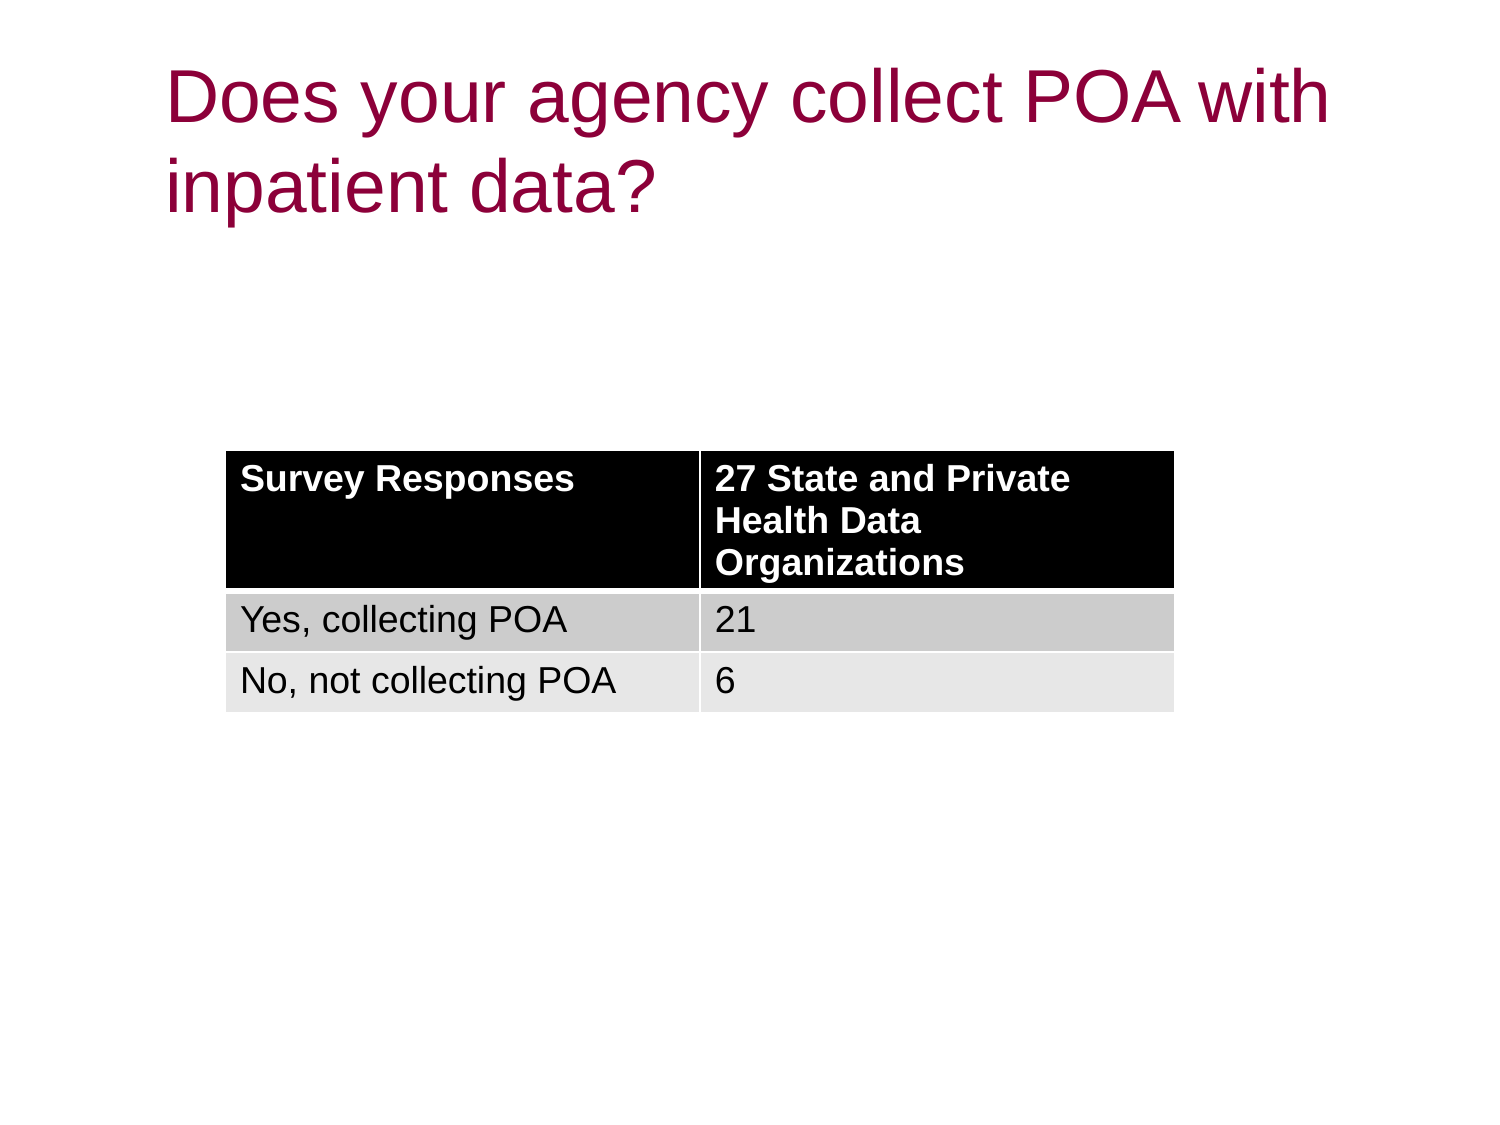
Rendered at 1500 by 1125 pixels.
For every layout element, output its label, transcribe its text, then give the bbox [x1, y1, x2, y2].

table_header 27 State and Private Health Data Organizations [701, 451, 1174, 588]
table_cell 6 [701, 653, 1174, 712]
title Does your agency collect POA with inpatient data? [149, 37, 1451, 238]
table_cell 21 [701, 594, 1174, 651]
table_cell No, not collecting POA [226, 653, 699, 712]
table_header Survey Responses [226, 451, 699, 588]
table_cell Yes, collecting POA [226, 594, 699, 651]
